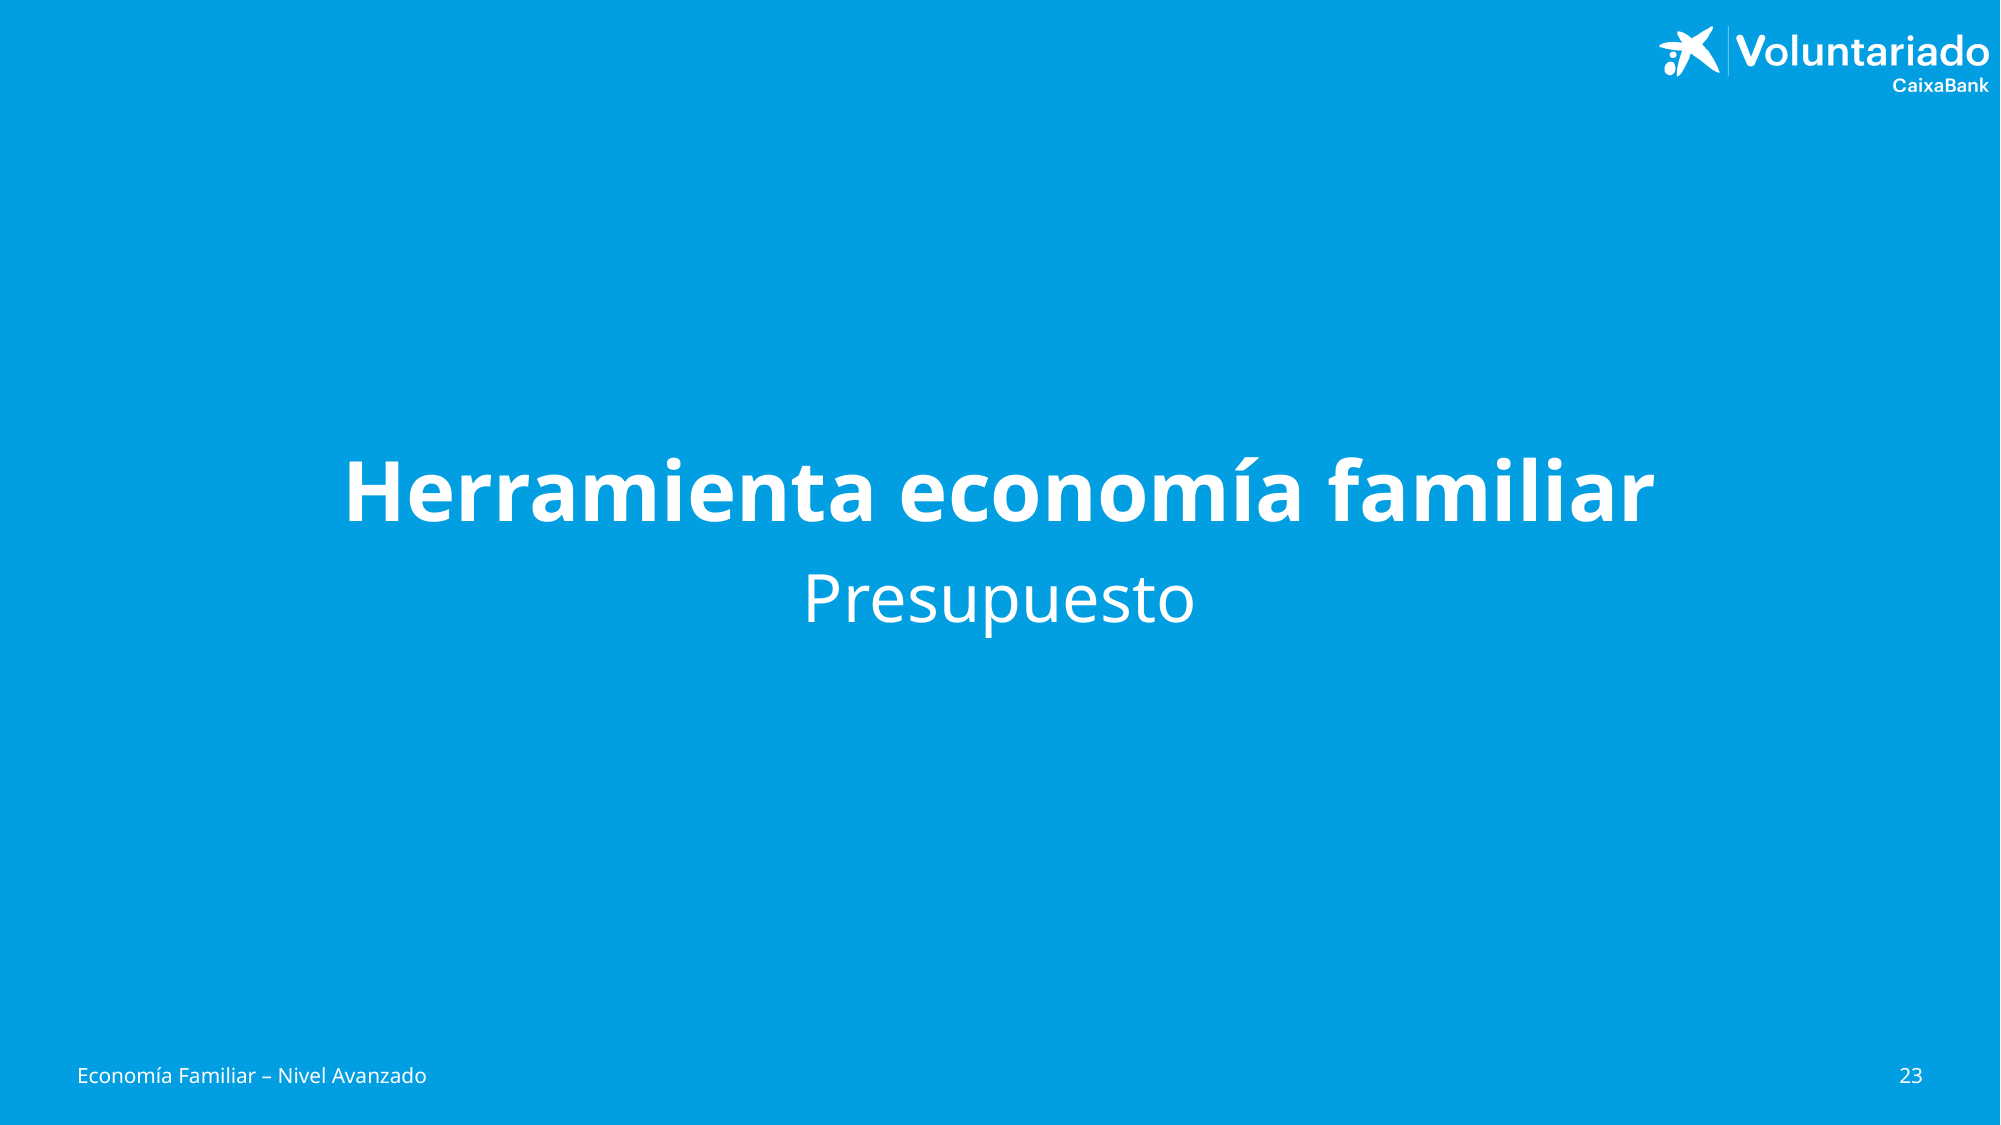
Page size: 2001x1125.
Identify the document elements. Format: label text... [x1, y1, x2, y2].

list Presupuesto [145, 561, 1855, 662]
picture [1793, 35, 1797, 65]
picture [1892, 45, 1903, 65]
picture [1804, 45, 1822, 65]
picture [1852, 40, 1863, 65]
picture [1829, 45, 1847, 65]
picture [1766, 45, 1787, 65]
picture [1737, 36, 1764, 66]
picture [1967, 45, 1988, 65]
title Herramienta economía familiar [145, 422, 1855, 541]
picture [1868, 45, 1885, 65]
picture [1665, 62, 1675, 74]
picture [1661, 27, 1718, 75]
picture [1918, 45, 1936, 65]
picture [1981, 78, 1985, 91]
picture [1941, 35, 1962, 65]
picture [1946, 79, 1952, 91]
